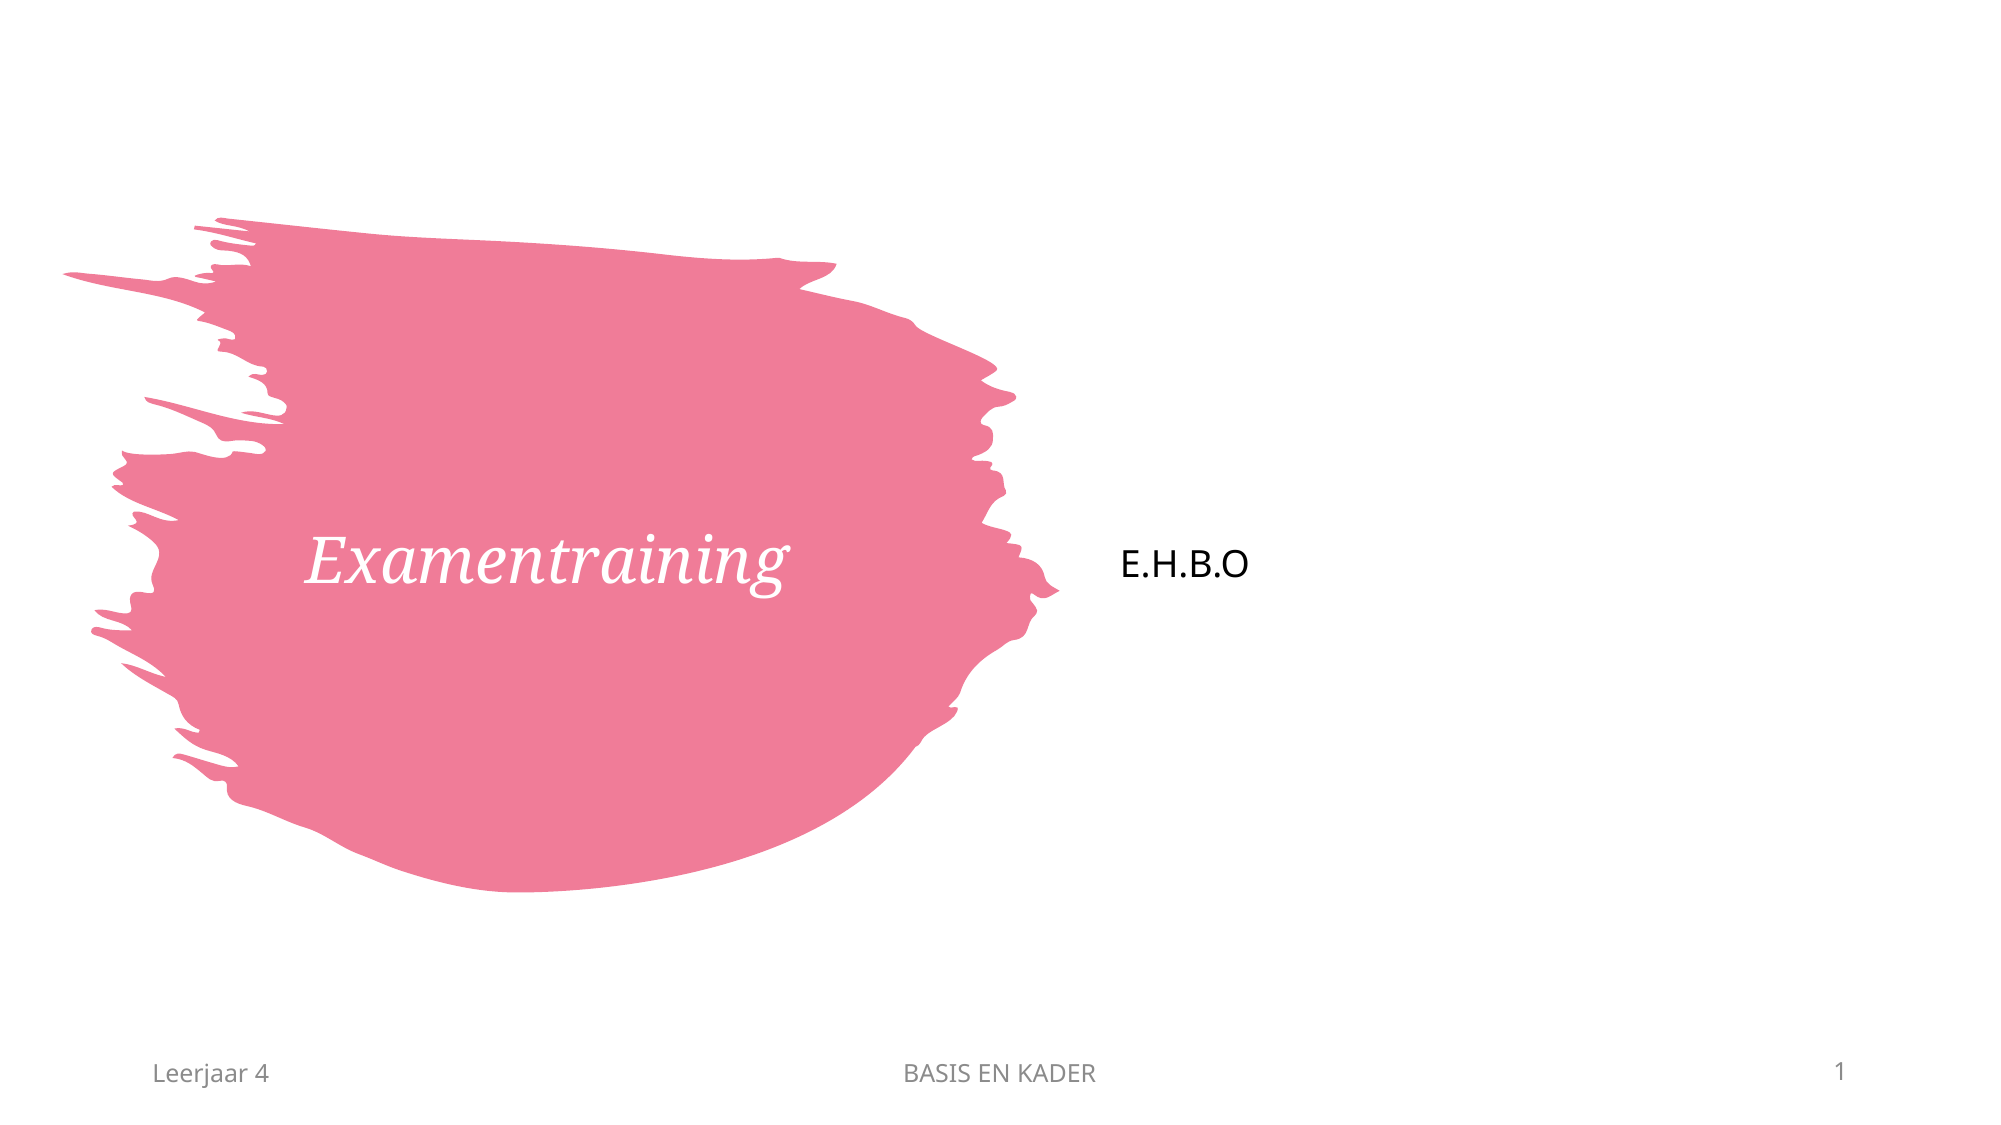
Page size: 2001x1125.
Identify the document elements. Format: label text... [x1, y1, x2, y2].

slide_number 1 [1412, 1042, 1863, 1103]
list E.H.B.O [1104, 116, 1863, 1009]
title Examentraining [290, 367, 903, 758]
footer BASIS EN KADER [662, 1042, 1338, 1103]
slide_number Leerjaar 4 [137, 1042, 588, 1103]
